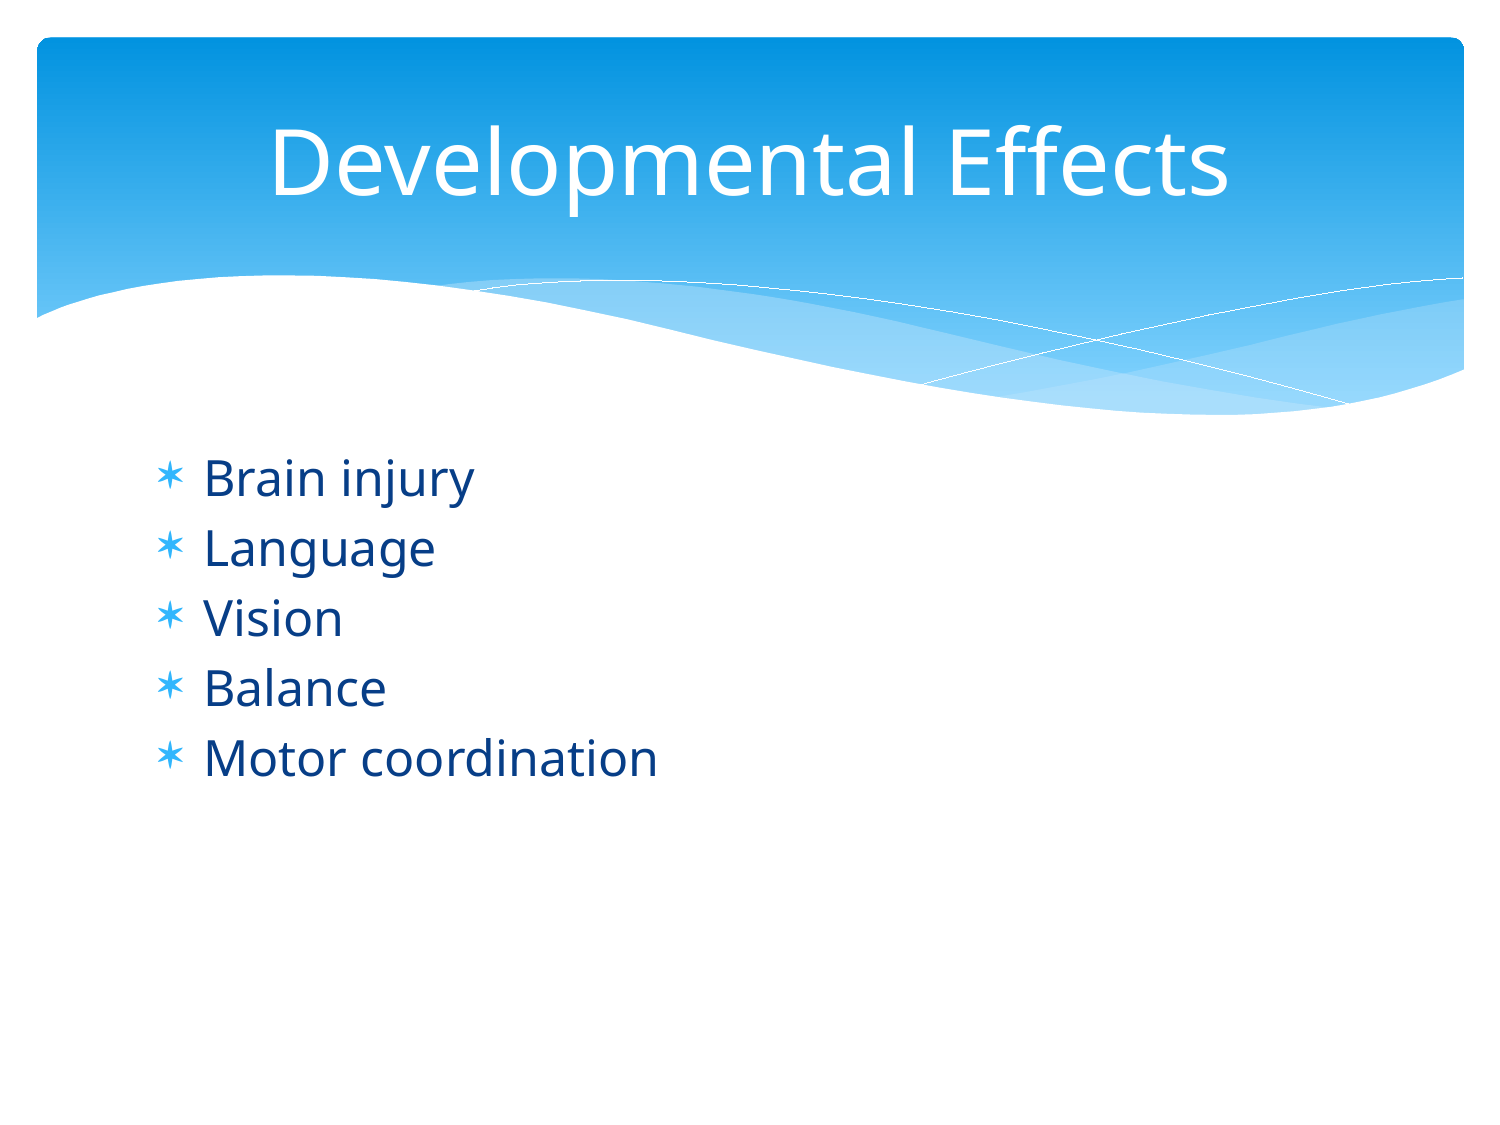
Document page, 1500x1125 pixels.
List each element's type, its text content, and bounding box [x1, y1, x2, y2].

list Brain injury Language Vision Balance Motor coordination [143, 438, 1359, 1005]
title Developmental Effects [75, 55, 1425, 261]
